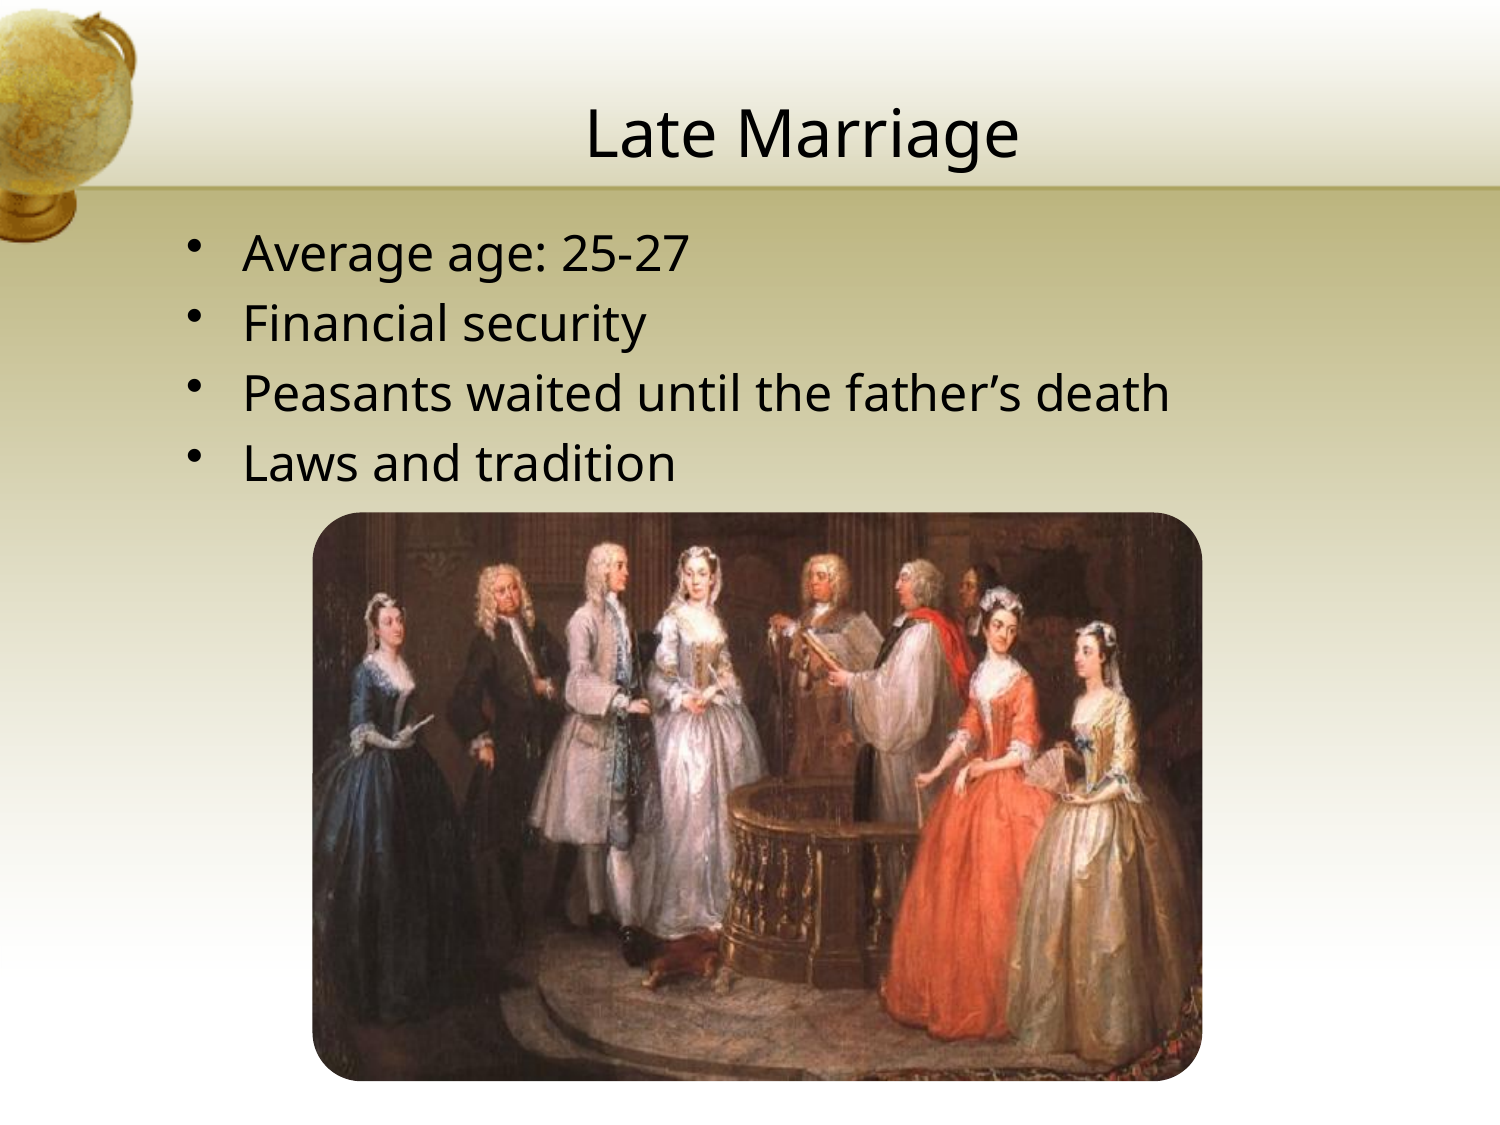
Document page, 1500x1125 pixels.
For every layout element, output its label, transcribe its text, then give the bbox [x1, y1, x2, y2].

list Average age: 25-27 Financial security Peasants waited until the father’s death Laws and tradition [170, 213, 1438, 1018]
title Late Marriage [170, 36, 1436, 179]
picture [0, 0, 1500, 1125]
